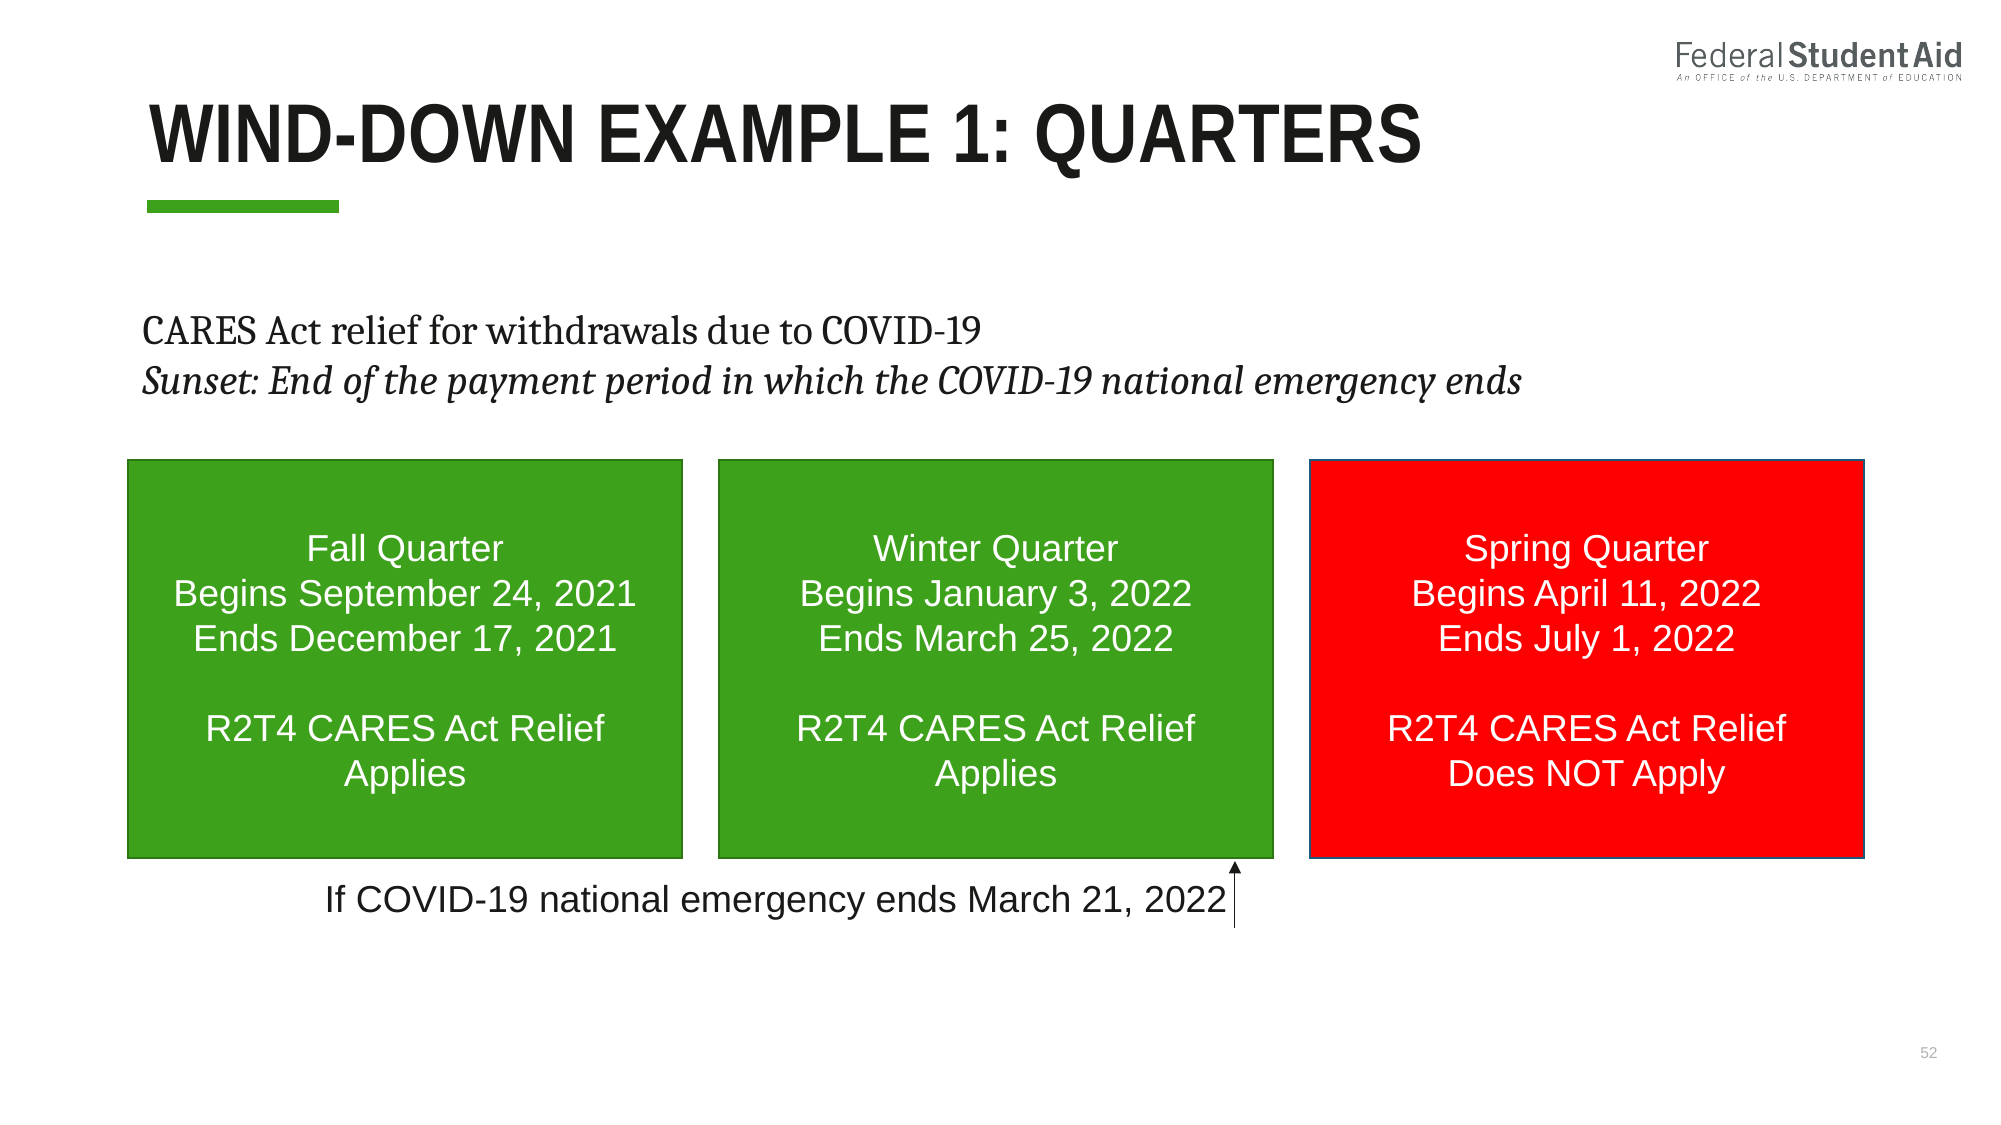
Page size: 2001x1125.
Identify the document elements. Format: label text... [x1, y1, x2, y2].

text_box Fall Quarter Begins September 24, 2021 Ends December 17, 2021 R2T4 CARES Act Relief Applies [127, 459, 683, 859]
picture [1651, 16, 1986, 106]
text_box Spring Quarter Begins April 11, 2022 Ends July 1, 2022 R2T4 CARES Act Relief Does NOT Apply [1309, 459, 1865, 859]
text_box Winter Quarter Begins January 3, 2022 Ends March 25, 2022 R2T4 CARES Act Relief Applies [718, 459, 1274, 859]
slide_number 52 [1920, 1042, 1986, 1094]
title Wind-down example 1: quarters [149, 57, 1864, 189]
text_box If COVID-19 national emergency ends March 21, 2022 [309, 867, 1234, 928]
text_box CARES Act relief for withdrawals due to COVID-19 Sunset: End of the payment period in which the COVID-19 national emergency ends [128, 295, 1864, 456]
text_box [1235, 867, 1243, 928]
